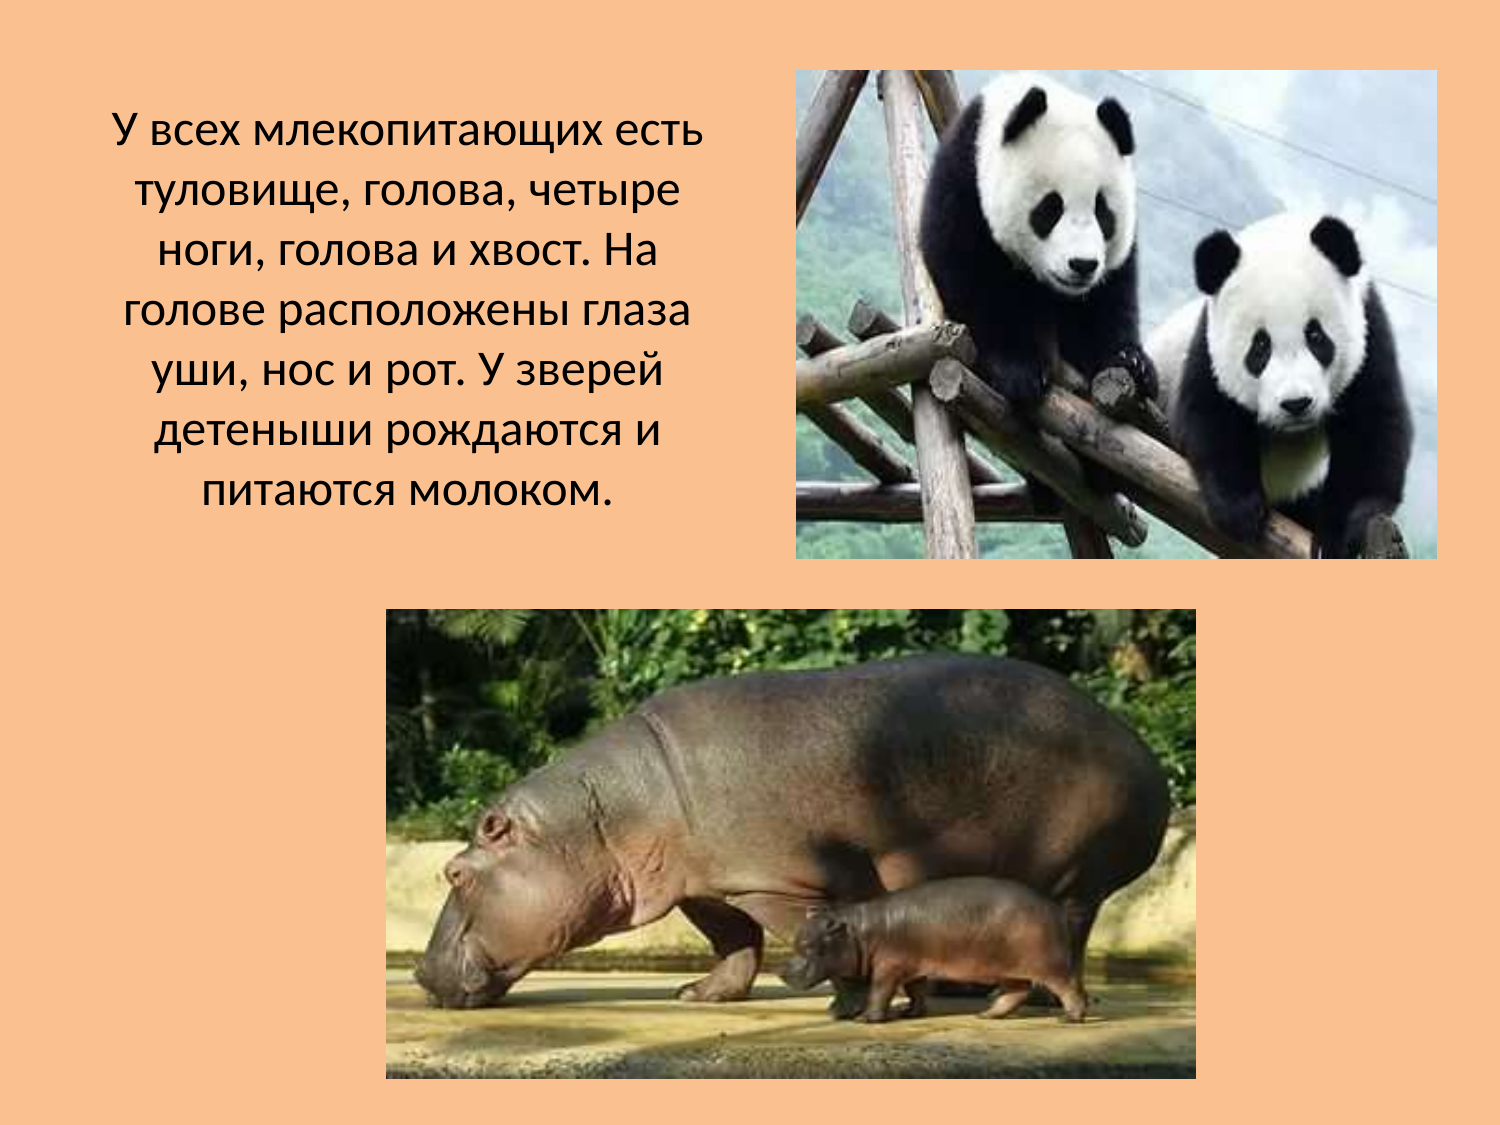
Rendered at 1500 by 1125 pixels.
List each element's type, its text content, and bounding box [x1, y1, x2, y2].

picture [386, 609, 1196, 1079]
title У всех млекопитающих есть туловище, голова, четыре ноги, голова и хвост. На голове расположены глаза уши, нос и рот. У зверей детеныши рождаются и питаются молоком. [82, 0, 734, 612]
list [796, 70, 1437, 559]
